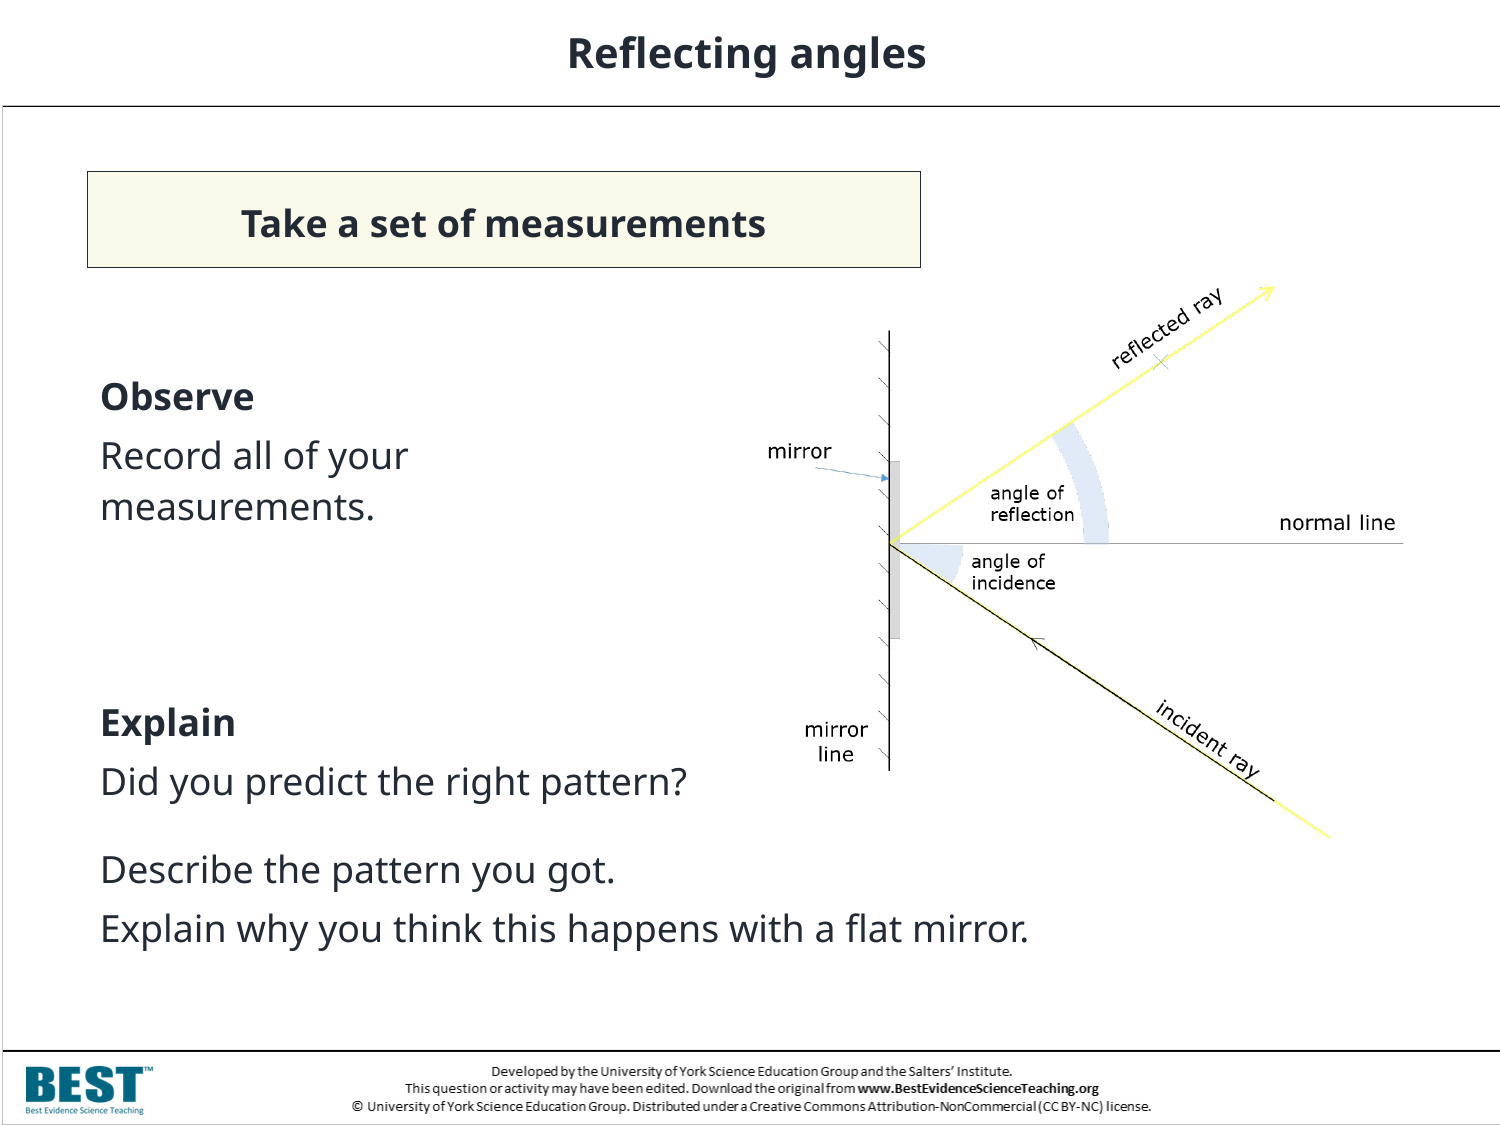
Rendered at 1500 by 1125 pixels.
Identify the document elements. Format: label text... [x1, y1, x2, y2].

text_box Reflecting angles [23, 4, 1471, 99]
picture [2, 105, 1500, 1125]
